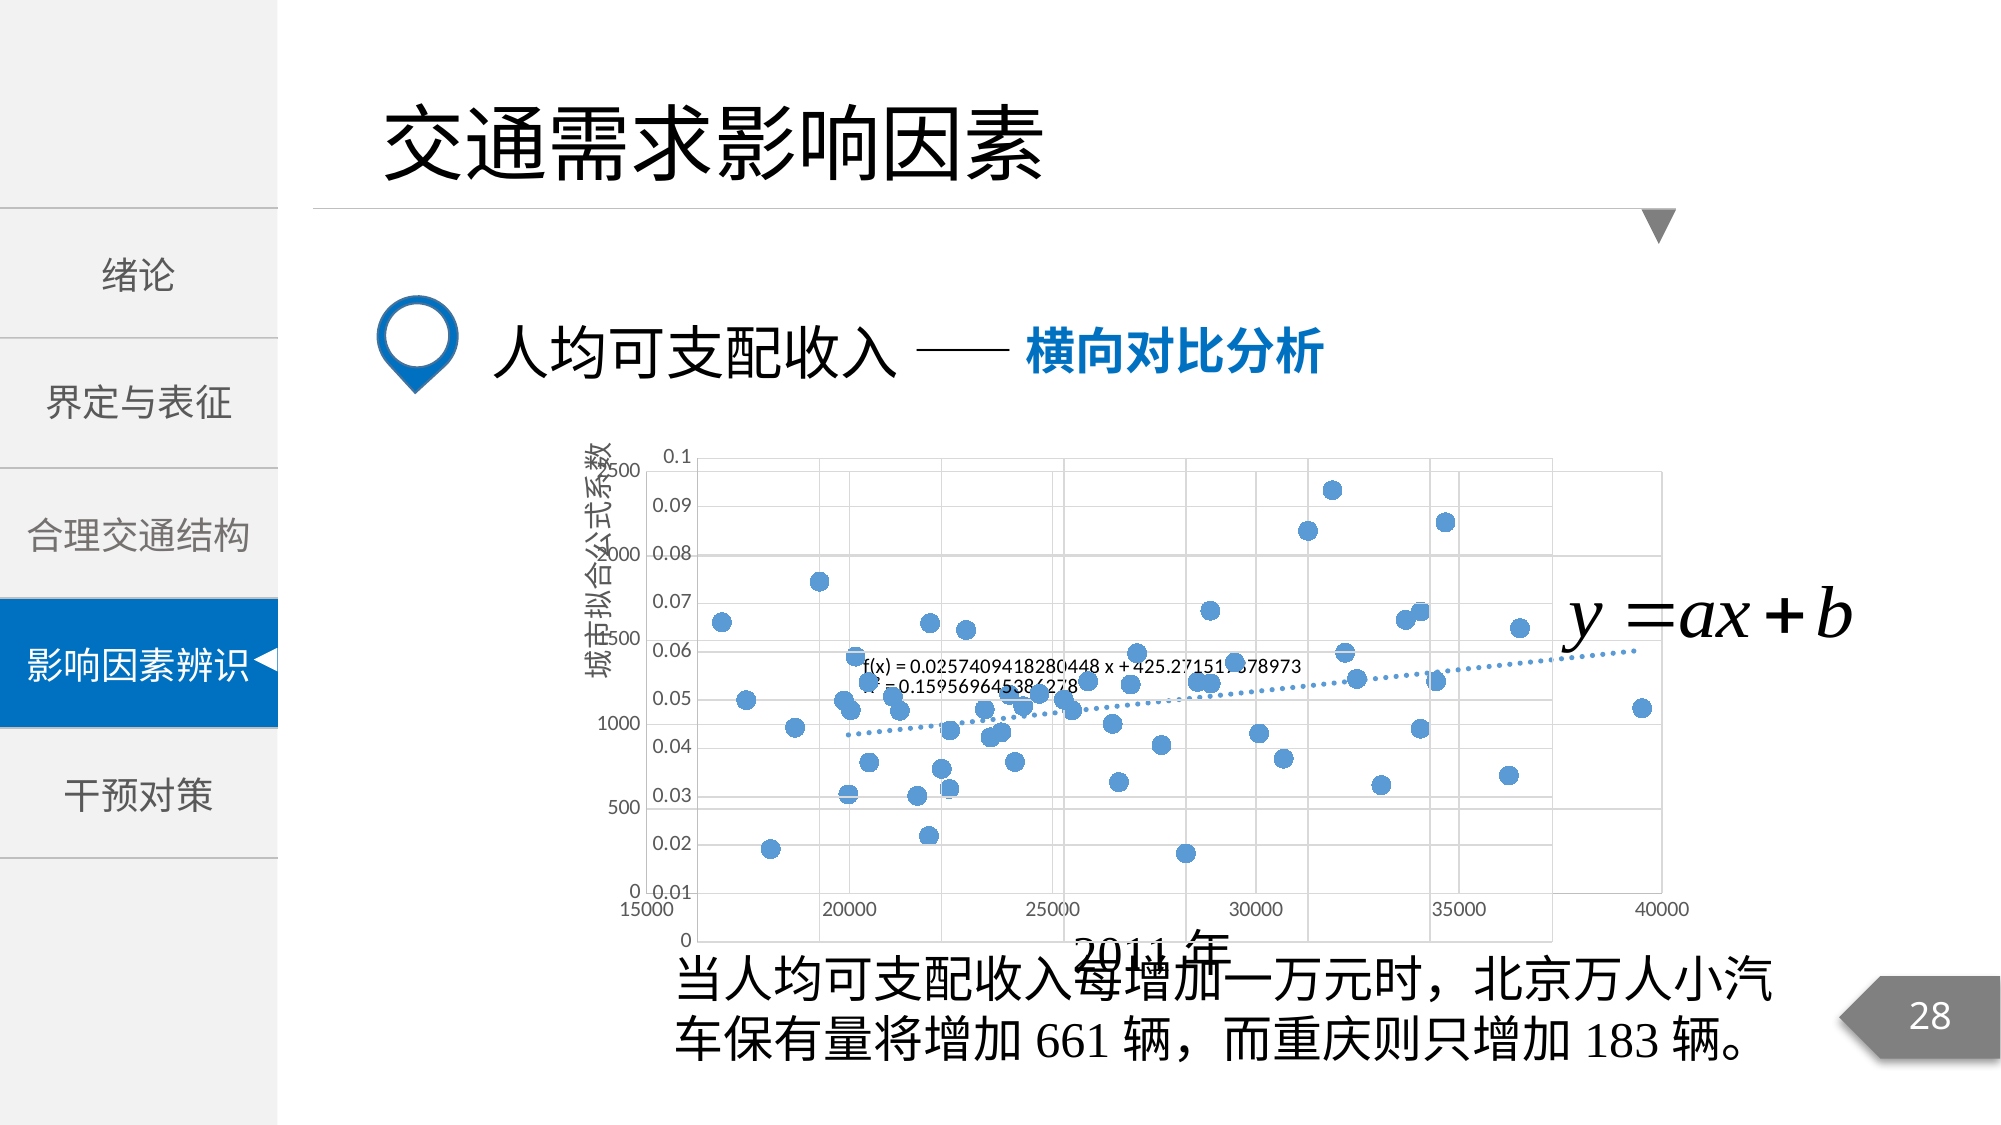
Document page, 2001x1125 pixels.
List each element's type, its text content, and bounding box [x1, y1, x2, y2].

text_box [377, 296, 458, 377]
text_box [1551, 574, 1869, 669]
text_box ——横向对比分析 [898, 312, 1341, 388]
chart [449, 423, 1747, 1001]
text_box [1641, 209, 1677, 244]
text_box 当人均可支配收入每增加一万元时，北京万人小汽车保有量将增加661辆，而重庆则只增加183辆。 [658, 939, 1805, 1075]
text_box 人均可支配收入 [476, 308, 915, 394]
